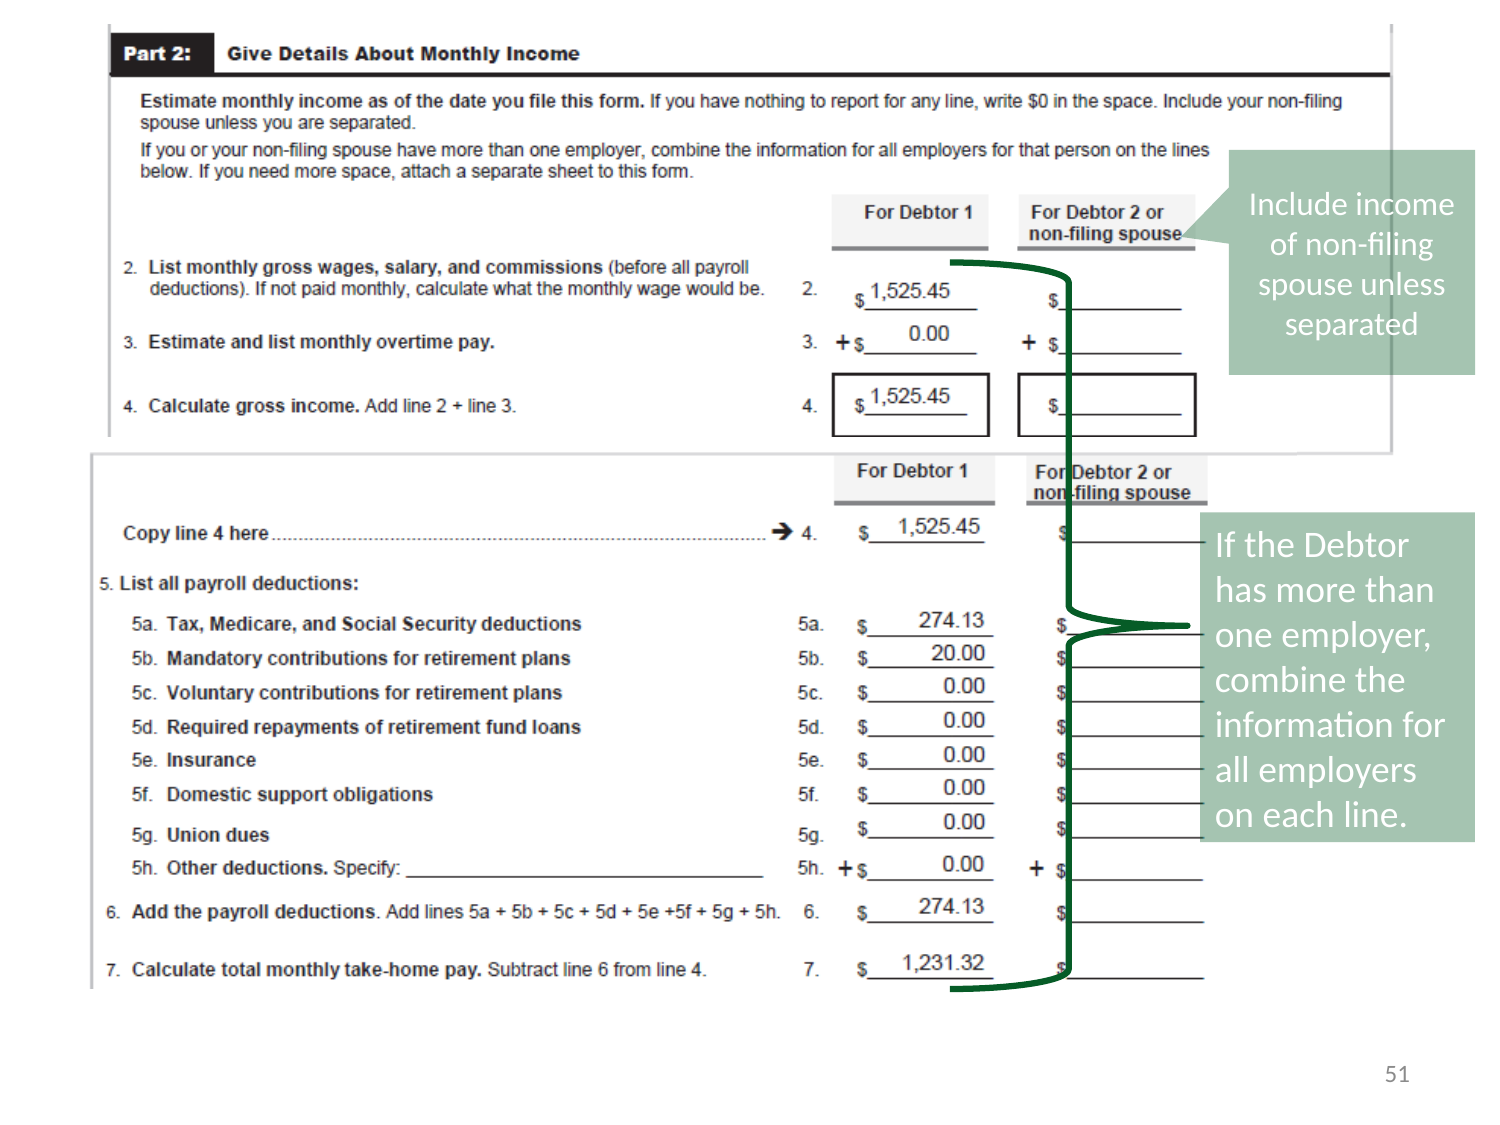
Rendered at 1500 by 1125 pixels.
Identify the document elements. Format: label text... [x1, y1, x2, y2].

text_box If the Debtor has more than one employer, combine the information for all employers on each line. [1301, 512, 1475, 843]
slide_number 51 [1074, 1042, 1425, 1103]
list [99, 24, 1407, 469]
text_box Include income of non-filing spouse unless separated [1410, 147, 1478, 378]
picture [81, 437, 1298, 990]
